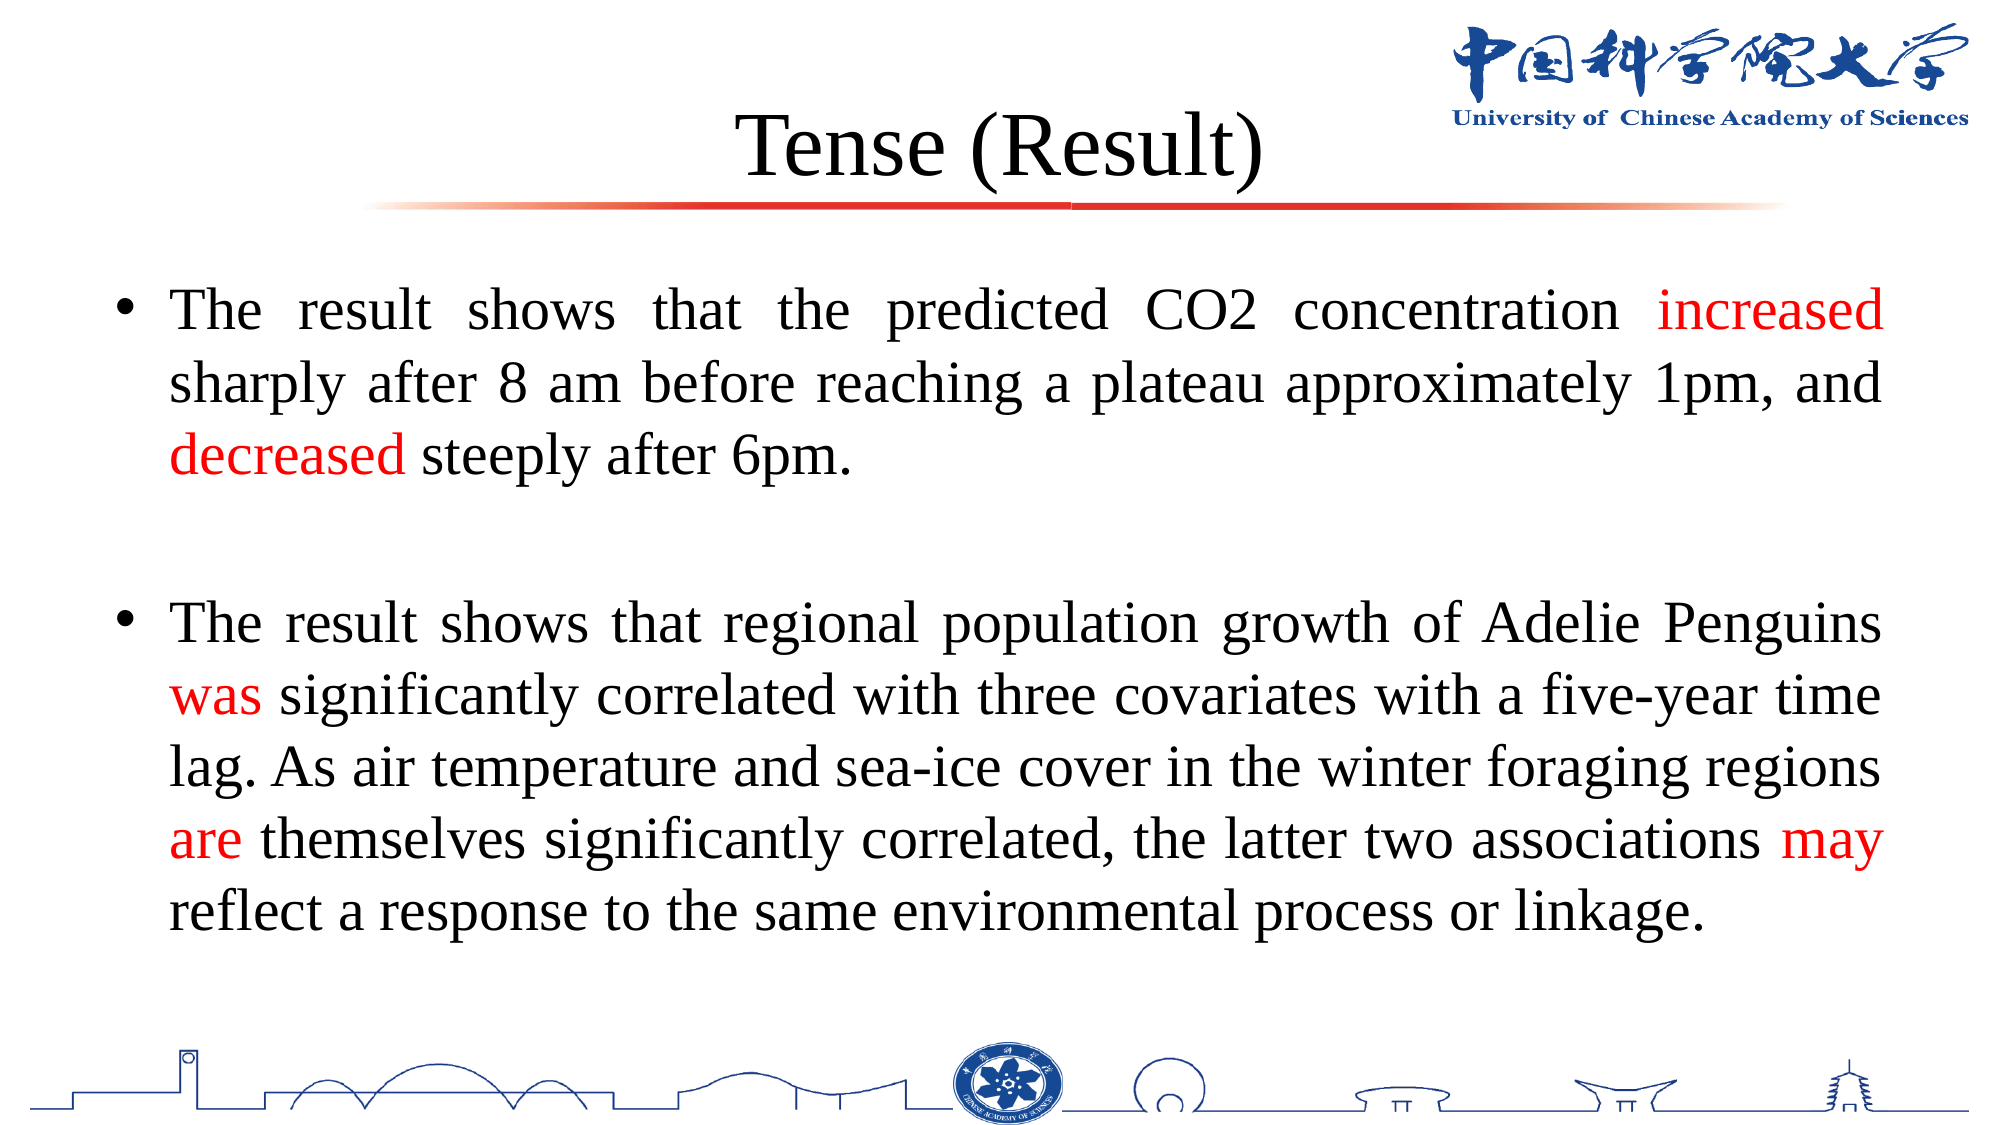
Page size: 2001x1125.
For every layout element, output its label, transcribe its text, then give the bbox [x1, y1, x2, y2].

picture [30, 1039, 1969, 1125]
title Tense (Result) [99, 45, 1900, 233]
list The result shows that the predicted CO2 concentration increased sharply after 8 am before reaching a plateau approximately 1pm, and decreased steeply after 6pm. The result shows that regional population growth of Adelie Penguins was significantly correlated with three covariates with a five-year time lag. As air temperature and sea-ice cover in the winter foraging regions are themselves significantly correlated, the latter two associations may reflect a response to the same environmental process or linkage. [99, 262, 1900, 1005]
picture [1437, 23, 1969, 129]
slide_number [1437, 1065, 1905, 1125]
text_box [334, 202, 1816, 210]
